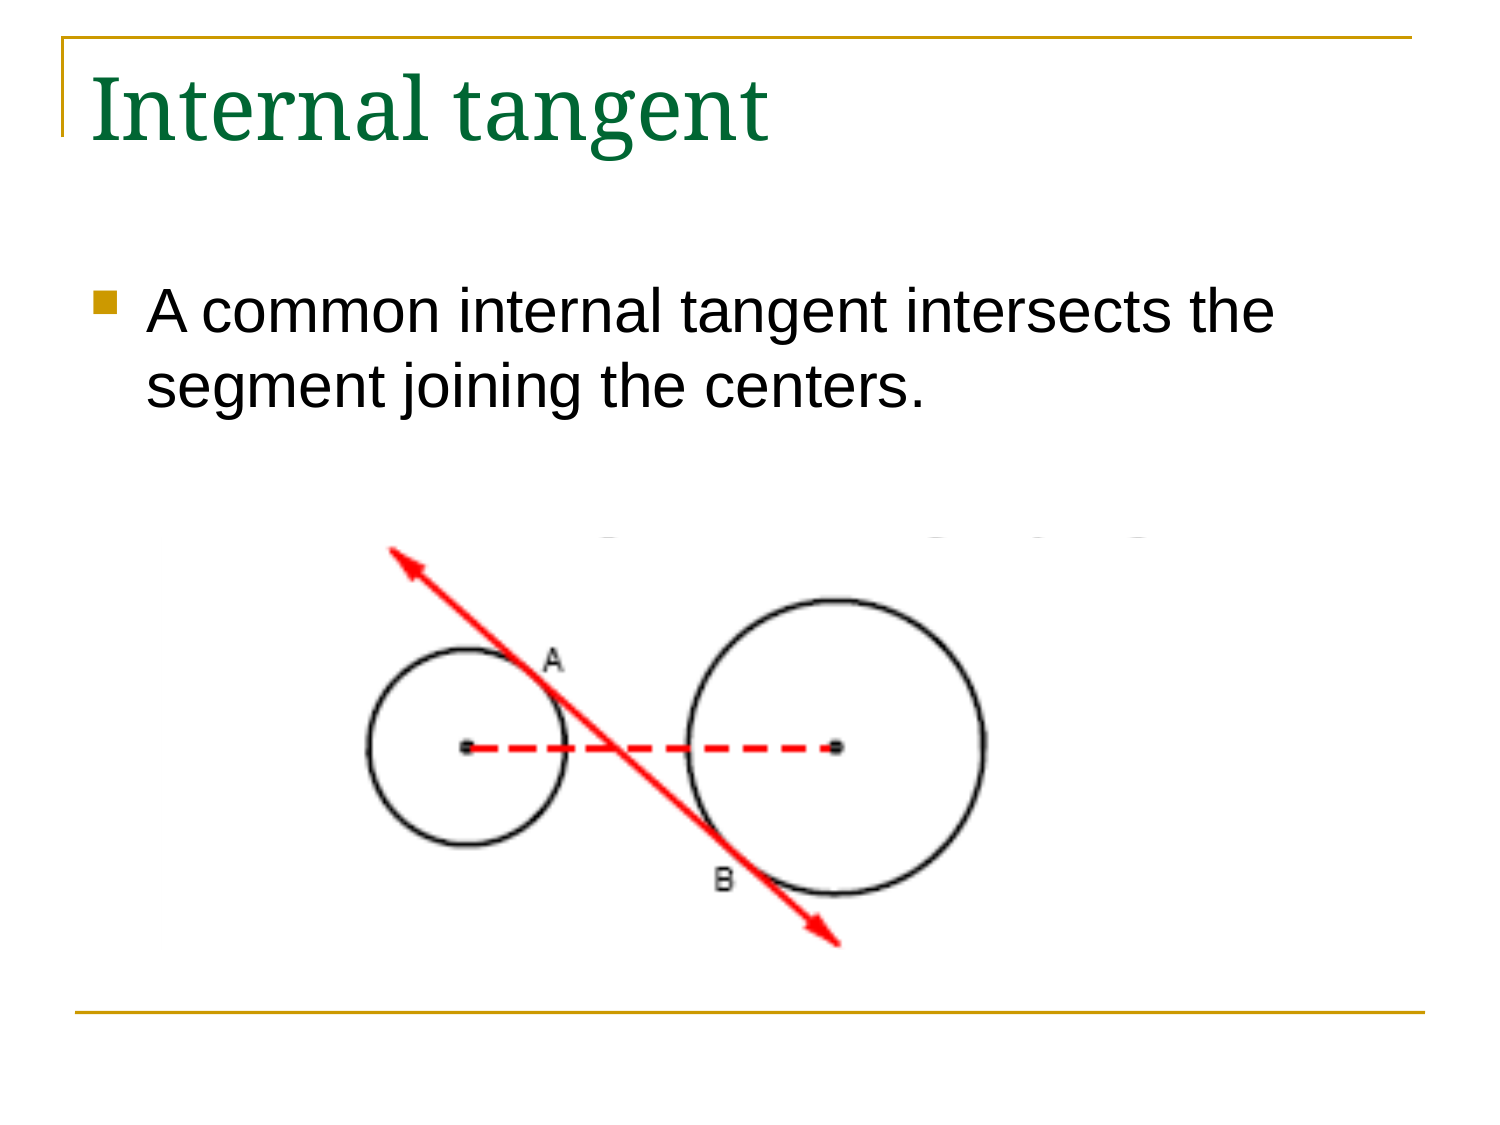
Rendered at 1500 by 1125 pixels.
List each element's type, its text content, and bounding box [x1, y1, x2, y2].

picture [160, 537, 1313, 951]
list A common internal tangent intersects the segment joining the centers. [74, 262, 1426, 1006]
title Internal tangent [74, 45, 1426, 233]
